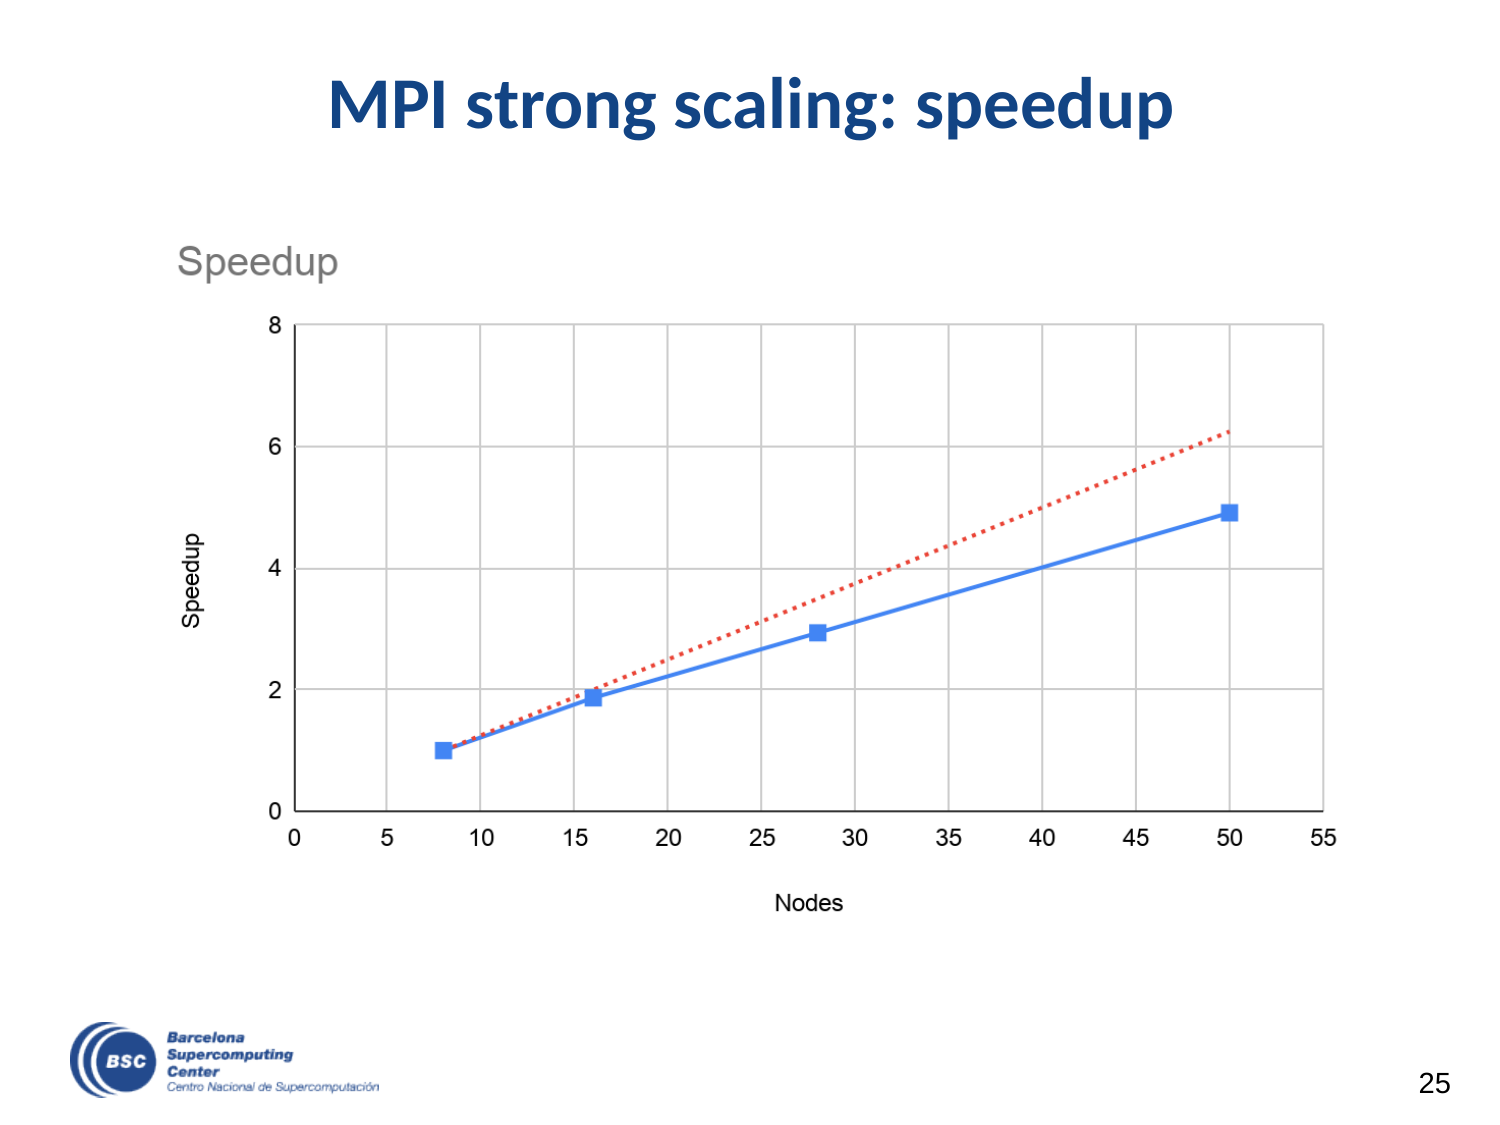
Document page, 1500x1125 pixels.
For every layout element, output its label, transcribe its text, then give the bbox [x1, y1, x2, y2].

slide_number ‹#› [1403, 1038, 1494, 1125]
title MPI strong scaling: speedup [76, 35, 1427, 174]
picture [138, 199, 1362, 956]
picture [70, 1022, 379, 1098]
